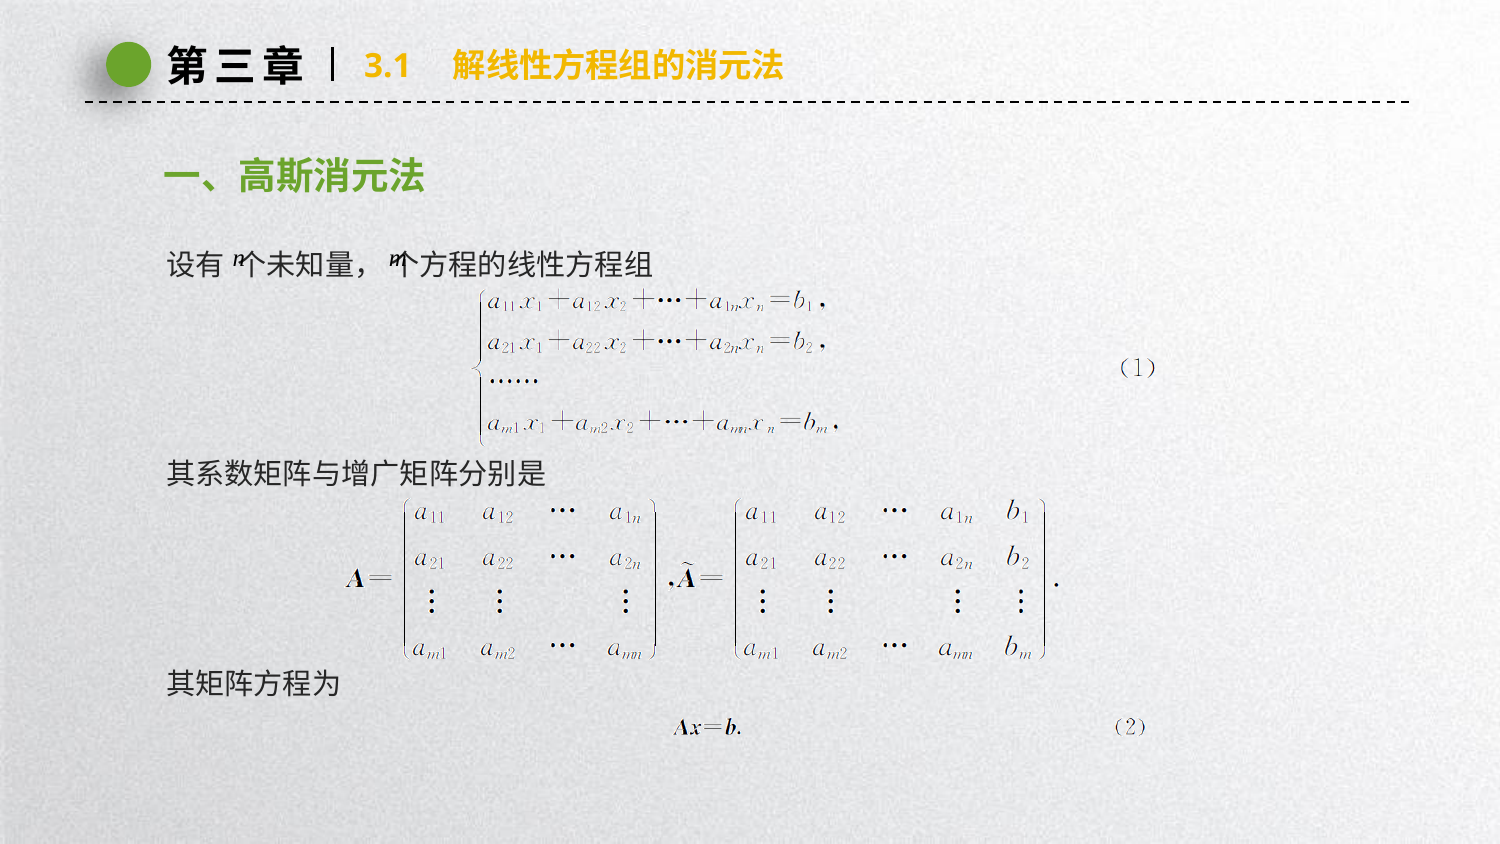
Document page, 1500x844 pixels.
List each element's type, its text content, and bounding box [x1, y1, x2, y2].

picture [0, 0, 1500, 844]
text_box 第三章 [152, 32, 320, 97]
text_box 3.1 解线性方程组的消元法 [349, 37, 801, 92]
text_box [228, 249, 251, 274]
text_box 设有 个未知量， 个方程的线性方程组 其系数矩阵与增广矩阵分别是 其矩阵方程为 [151, 220, 1362, 708]
text_box 一、高斯消元法 [148, 144, 1360, 205]
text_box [384, 249, 413, 274]
text_box [104, 39, 152, 90]
